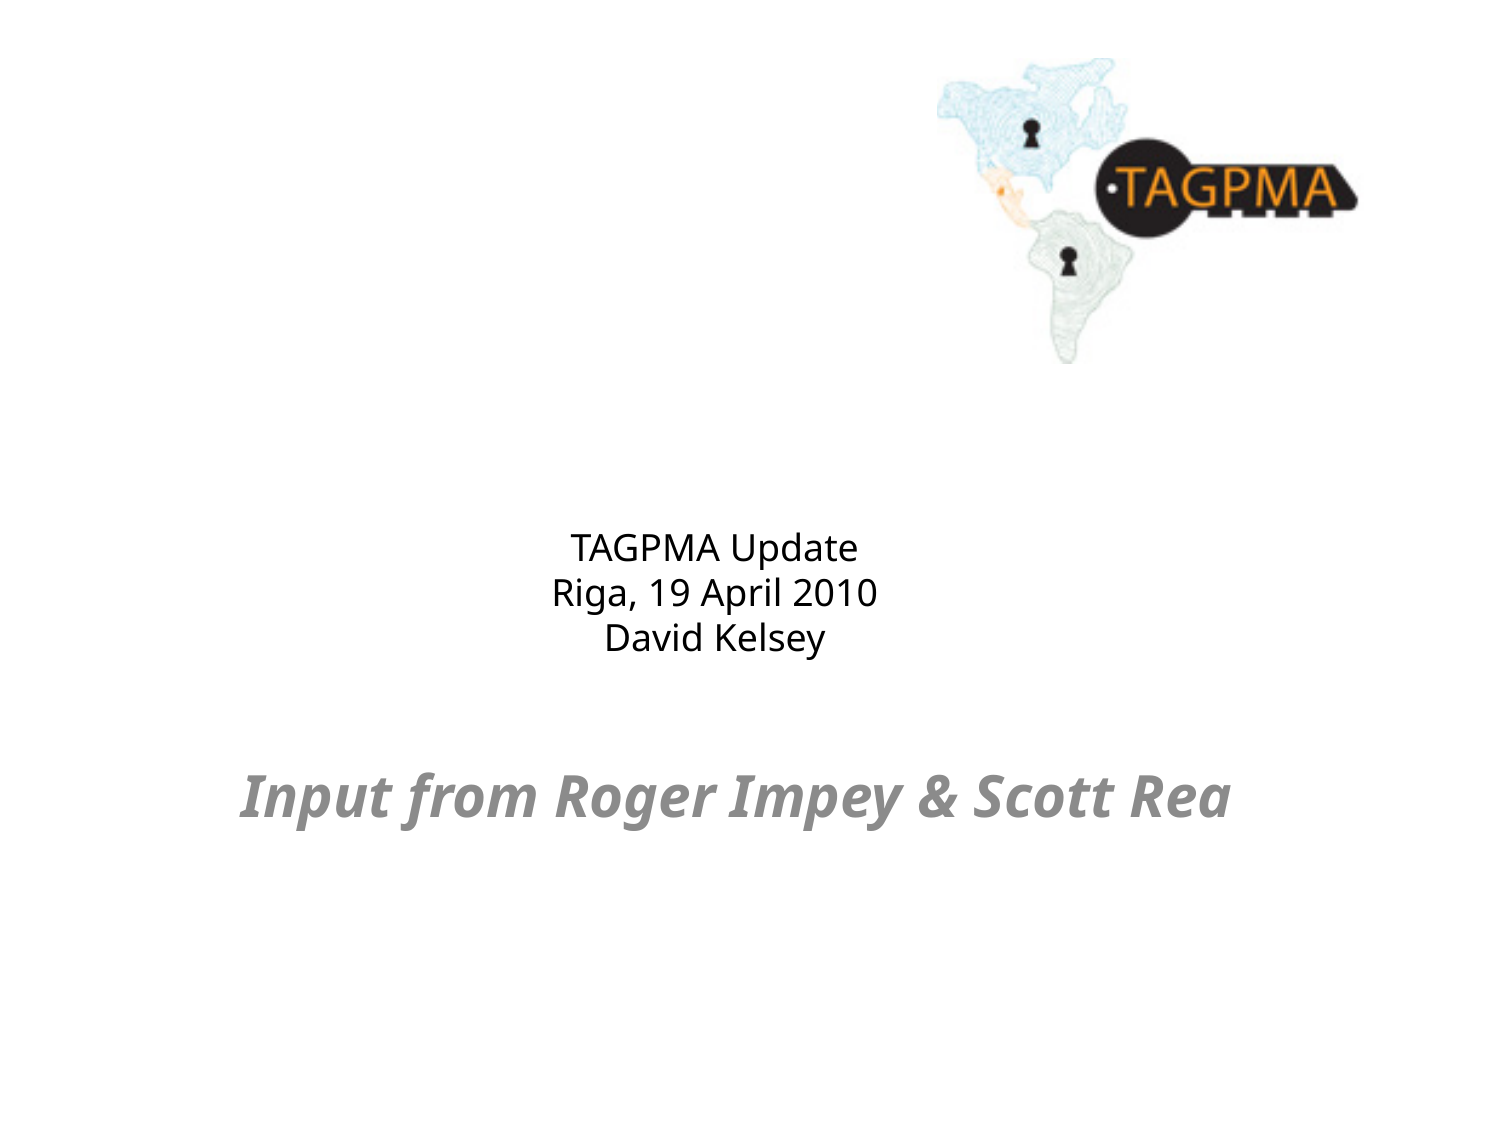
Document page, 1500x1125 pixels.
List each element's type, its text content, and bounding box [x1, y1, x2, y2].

subtitle Input from Roger Impey & Scott Rea [82, 679, 1392, 916]
title TAGPMA Update Riga, 19 April 2010 David Kelsey [222, 515, 1207, 668]
picture [937, 58, 1373, 364]
